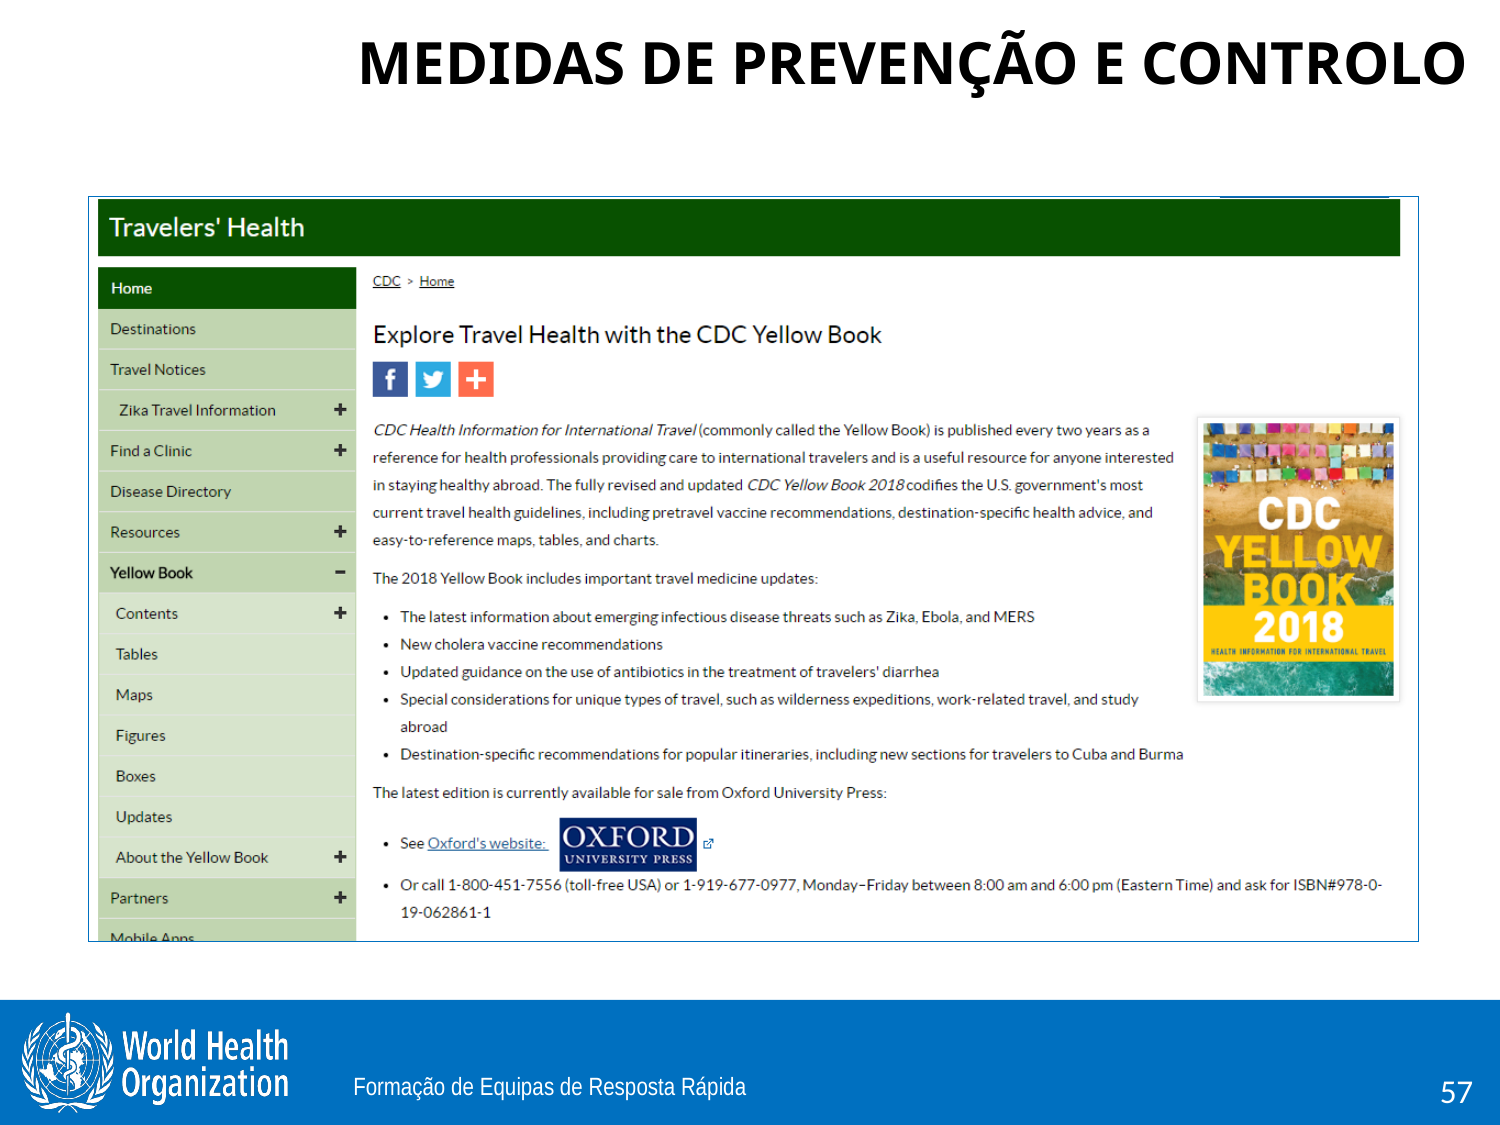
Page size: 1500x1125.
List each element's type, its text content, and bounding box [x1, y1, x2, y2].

picture [88, 195, 1419, 942]
text_box MEDIDAS DE PREVENÇÃO E CONTROLO [242, 19, 1483, 104]
picture [21, 1012, 288, 1113]
